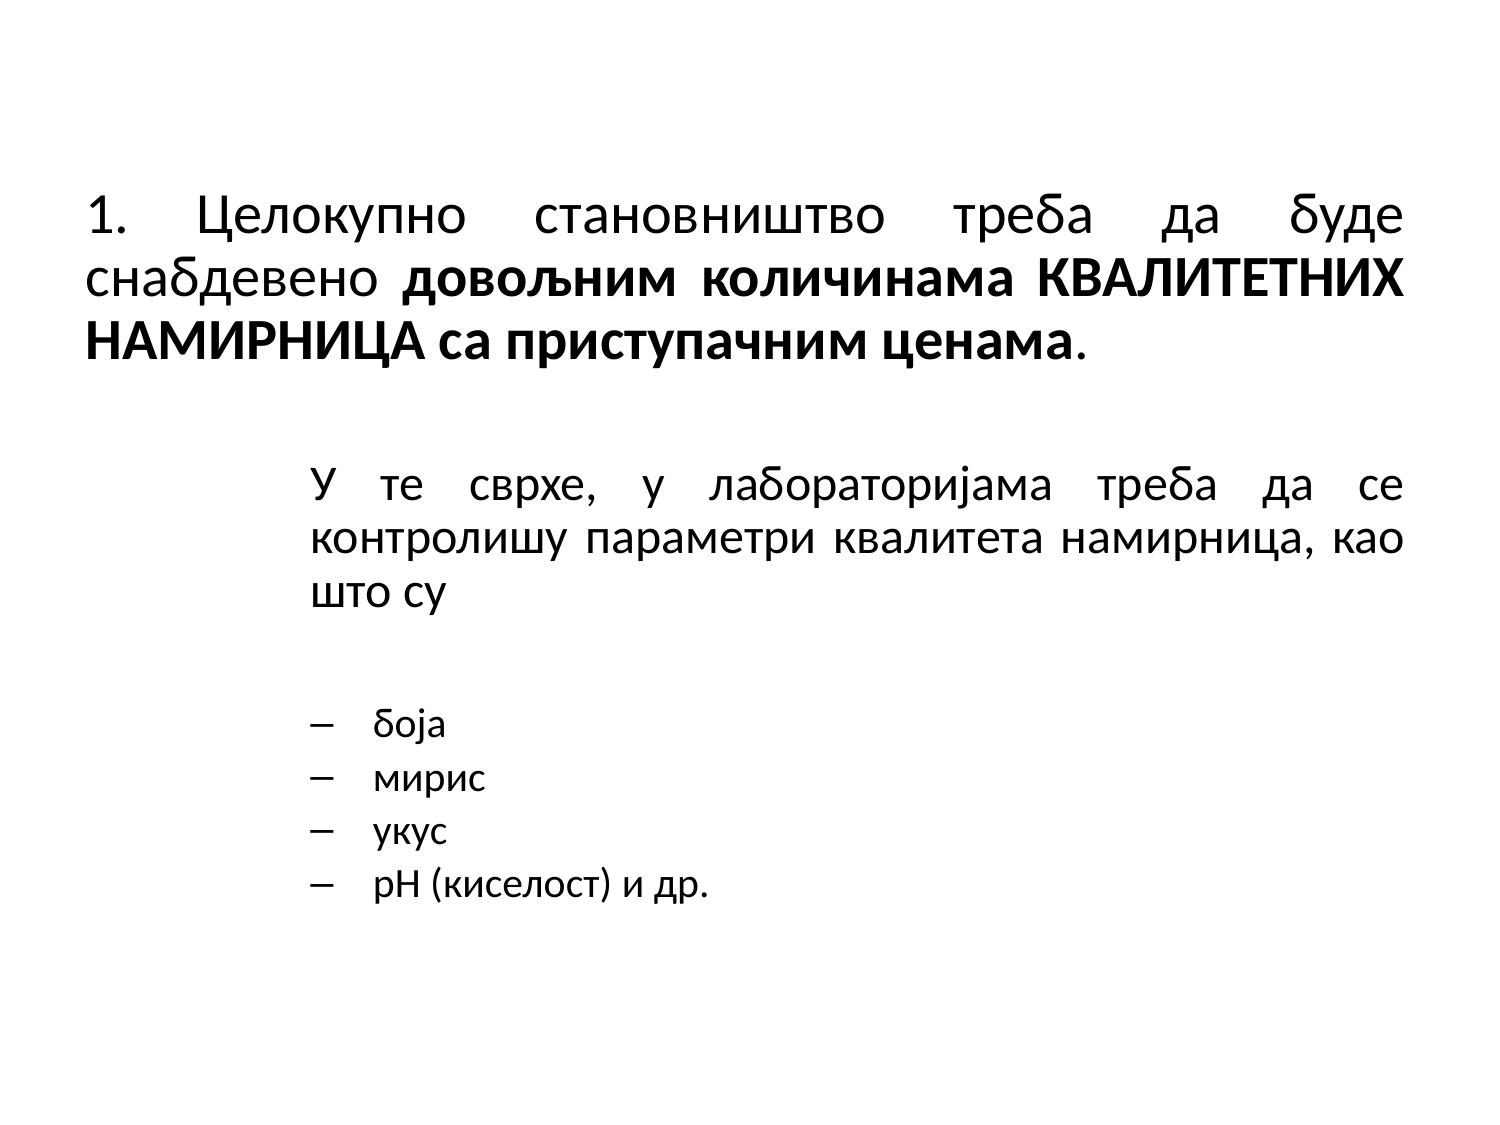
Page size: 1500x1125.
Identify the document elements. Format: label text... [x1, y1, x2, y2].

list 1. Целокупно становништво треба да буде снабдевено довољним количинама КВАЛИТЕТНИХ НАМИРНИЦА са приступачним ценама. У те сврхе, у лабораторијама треба да се контролишу параметри квалитета намирница, као што су боја мирис укус pH (киселост) и др. [70, 175, 1421, 1080]
